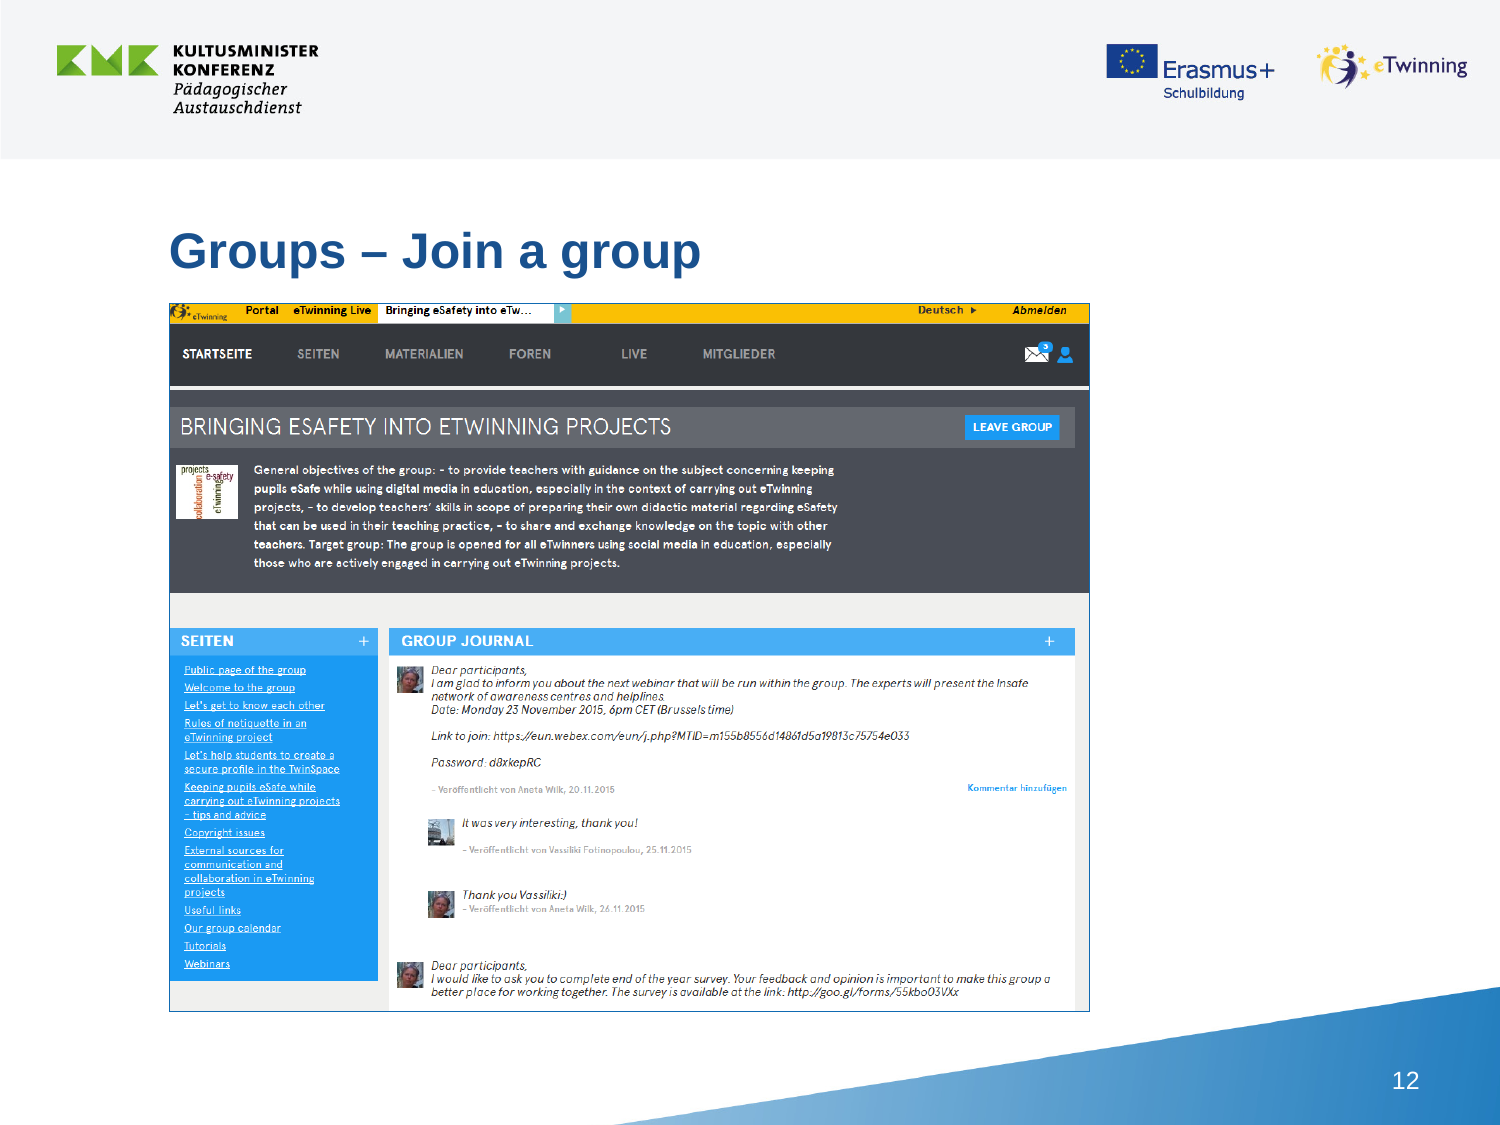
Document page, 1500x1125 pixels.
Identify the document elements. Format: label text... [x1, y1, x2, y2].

picture [0, 0, 1500, 1125]
text_box Groups – Join a group [154, 211, 1049, 287]
